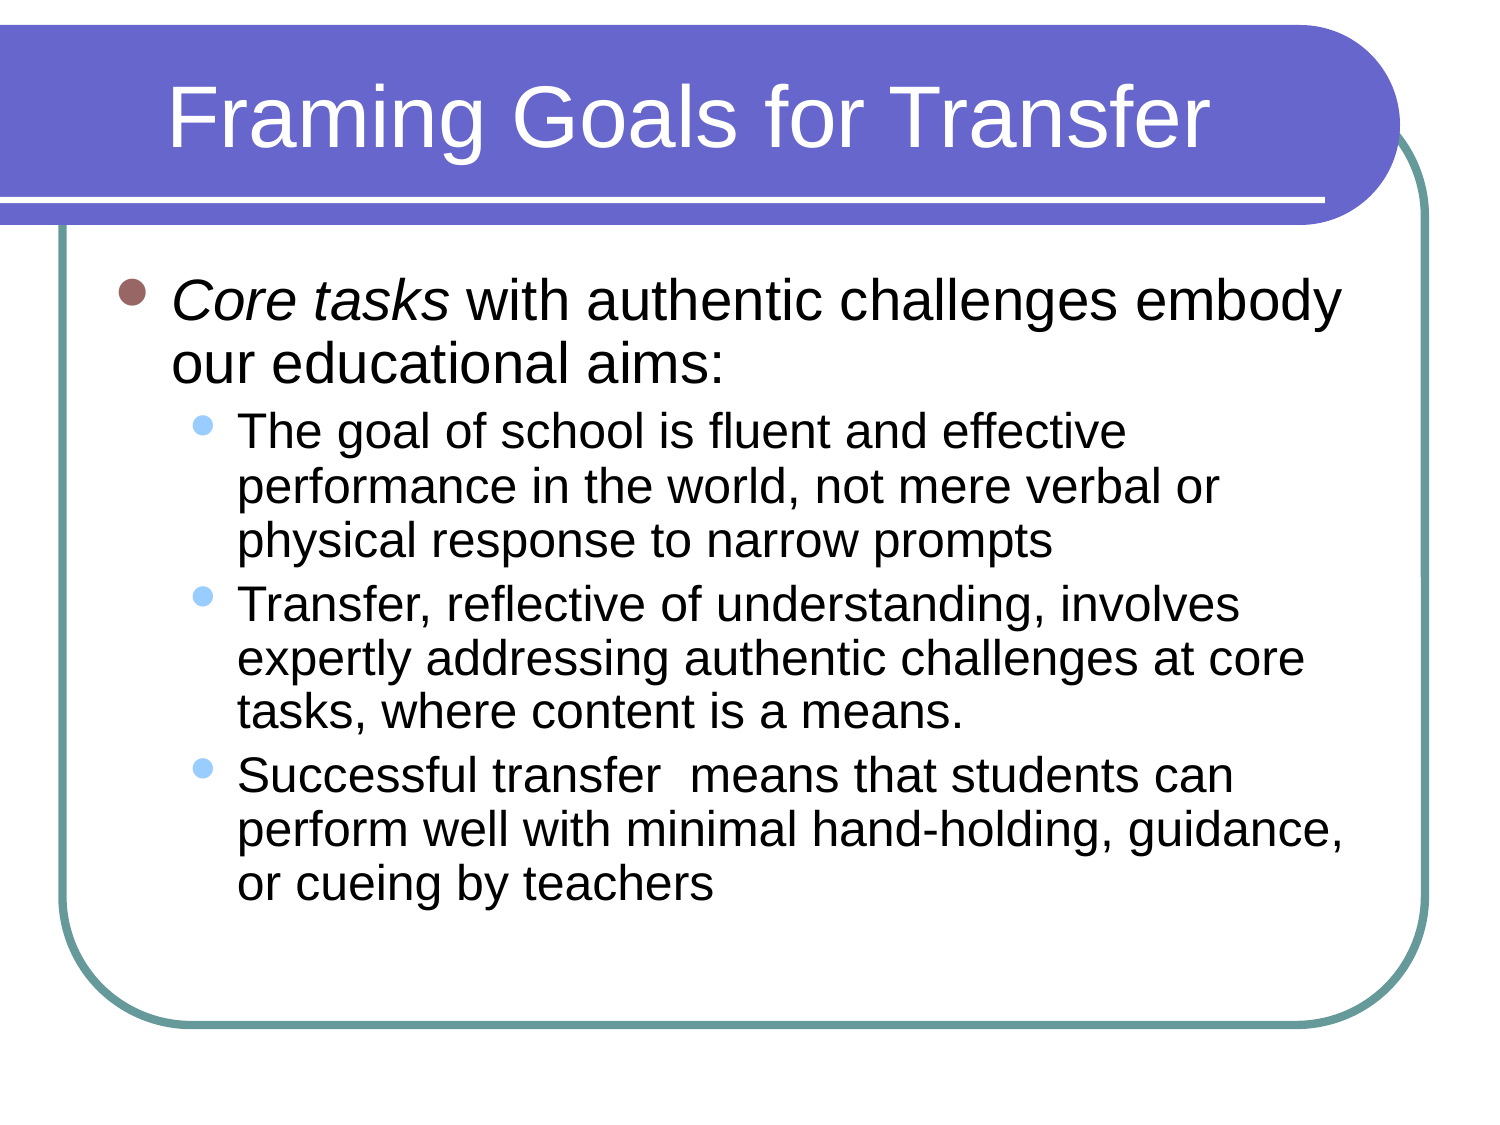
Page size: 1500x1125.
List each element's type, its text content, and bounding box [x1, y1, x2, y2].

title Framing Goals for Transfer [31, 37, 1348, 188]
list Core tasks with authentic challenges embody our educational aims: The goal of school is fluent and effective performance in the world, not mere verbal or physical response to narrow prompts Transfer, reflective of understanding, involves expertly addressing authentic challenges at core tasks, where content is a means. Successful transfer means that students can perform well with minimal hand-holding, guidance, or cueing by teachers [99, 262, 1401, 1026]
